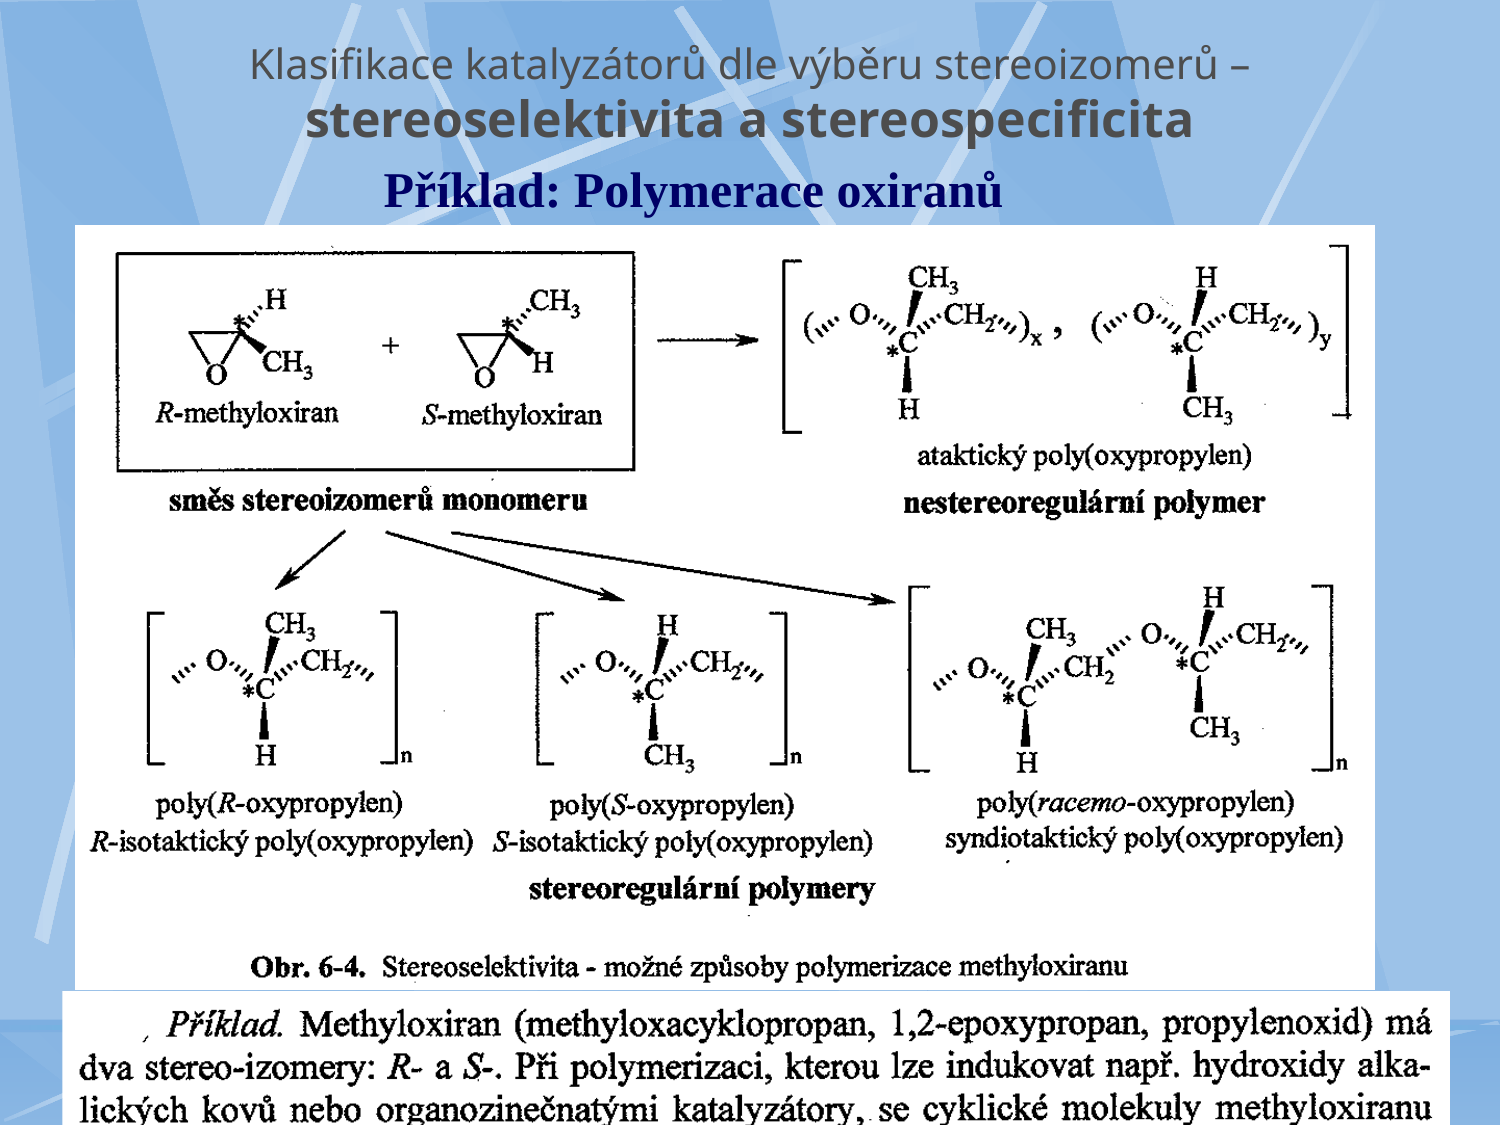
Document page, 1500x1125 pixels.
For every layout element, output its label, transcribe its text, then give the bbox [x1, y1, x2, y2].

text_box Příklad: Polymerace oxiranů [75, 149, 1313, 223]
picture [62, 991, 1451, 1125]
picture [74, 224, 1376, 990]
title Klasifikace katalyzátorů dle výběru stereoizomerů – stereoselektivita a stereospecificita [112, 30, 1388, 156]
